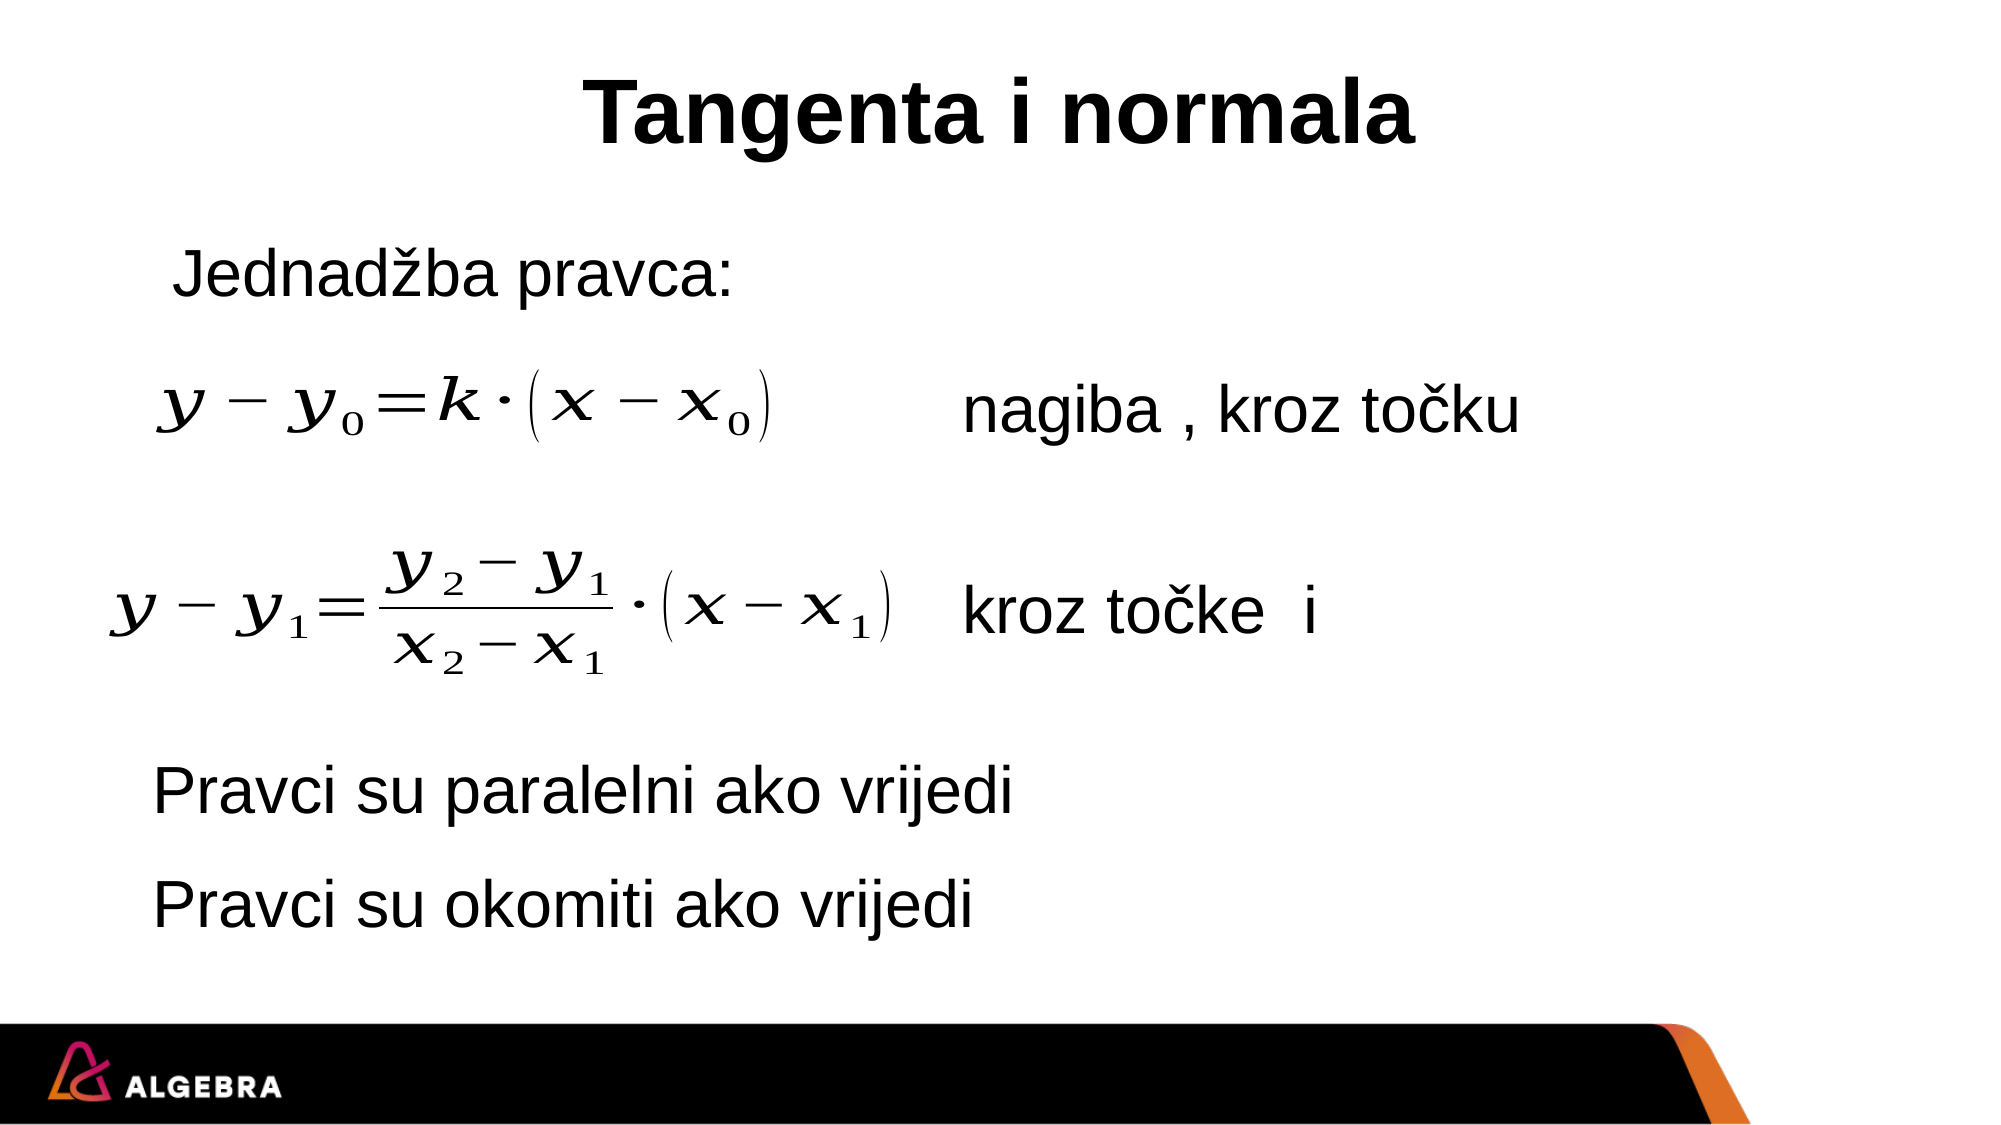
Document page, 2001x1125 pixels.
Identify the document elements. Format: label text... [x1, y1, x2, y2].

text_box Jednadžba pravca: [157, 222, 751, 317]
picture [0, 1023, 1958, 1125]
title Tangenta i normala [137, 4, 1863, 223]
